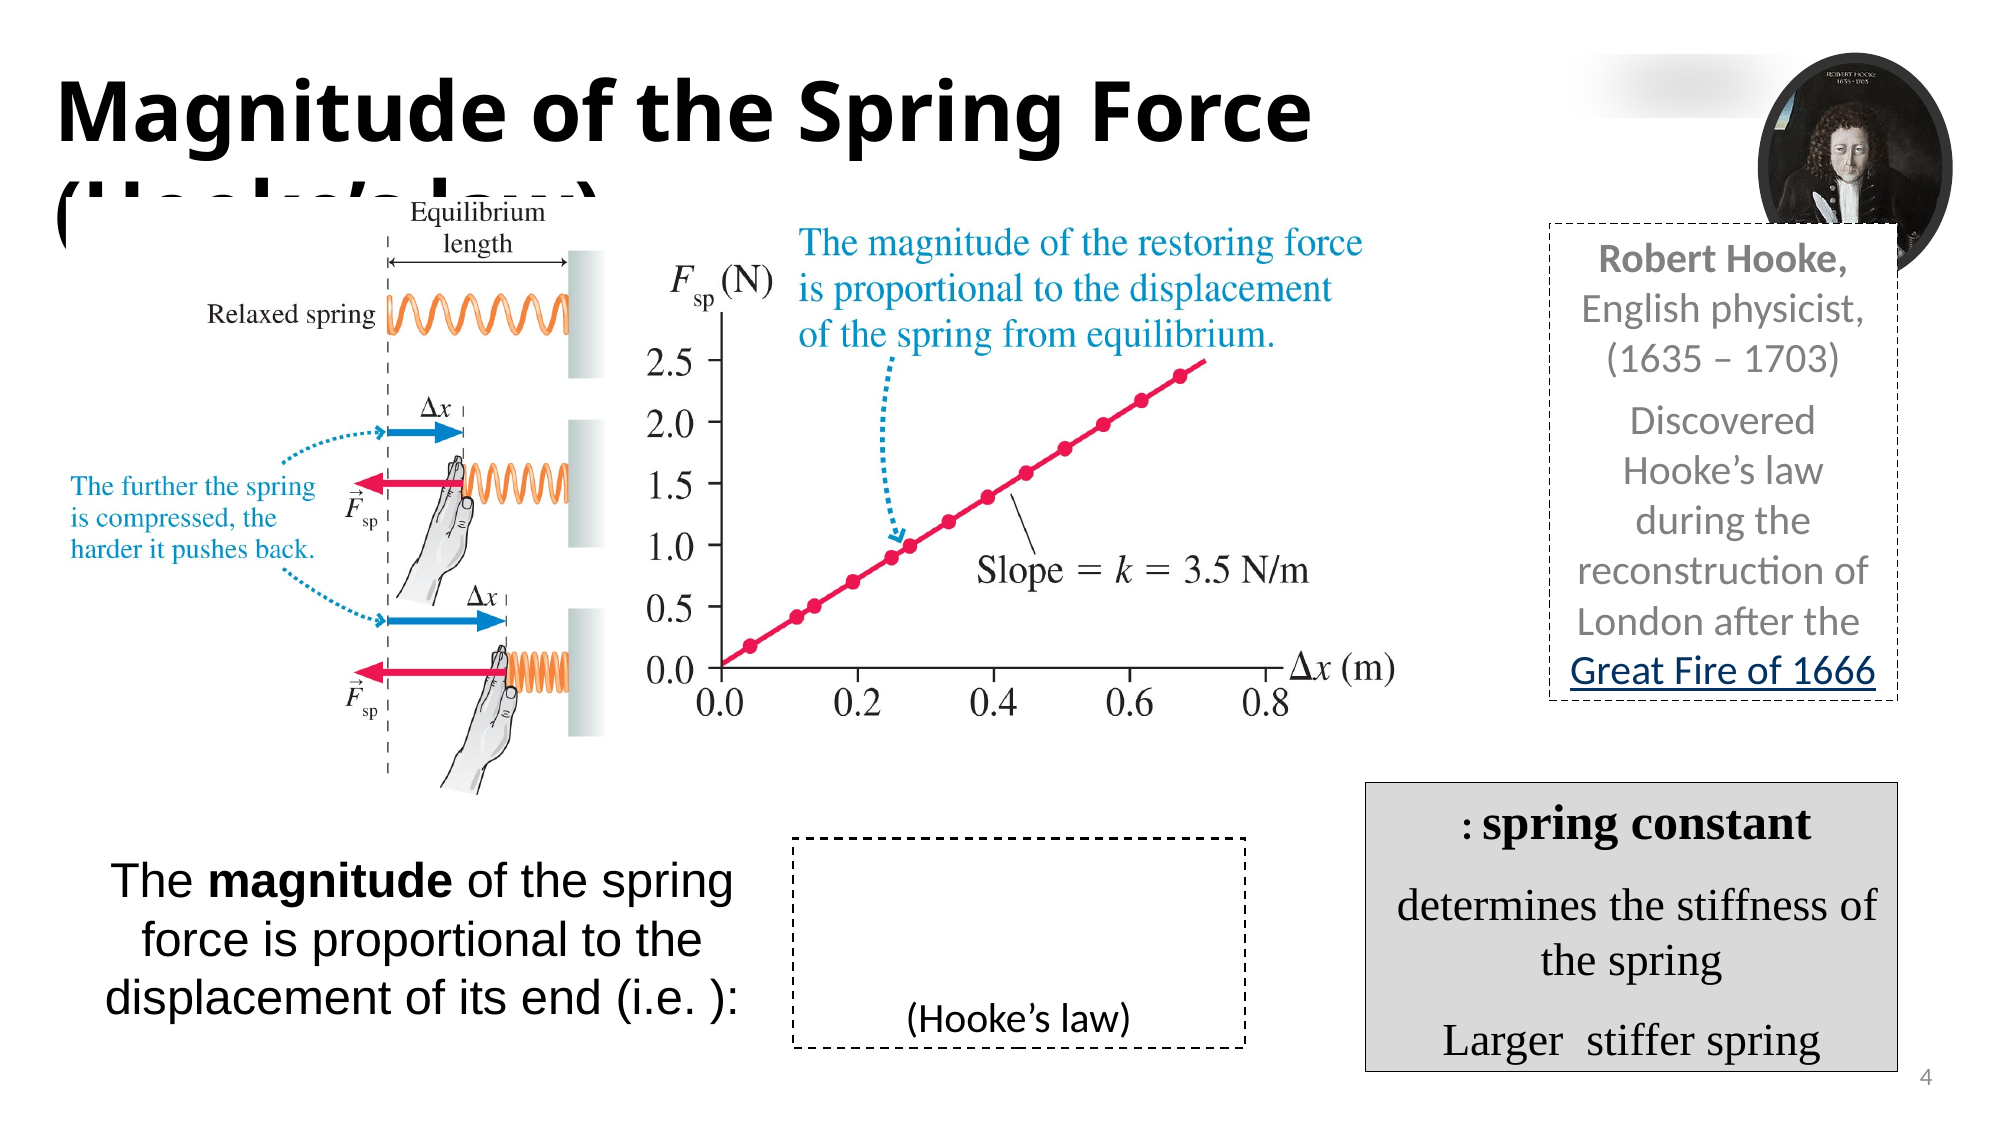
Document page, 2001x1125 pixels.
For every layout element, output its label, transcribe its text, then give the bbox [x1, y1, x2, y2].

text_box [1549, 57, 1948, 706]
picture [65, 197, 616, 795]
picture [640, 223, 1398, 716]
slide_number 4 [1497, 1044, 1948, 1105]
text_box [60, 838, 1245, 1051]
text_box Magnitude of the Spring Force (Hooke’s law) [54, 57, 1525, 157]
